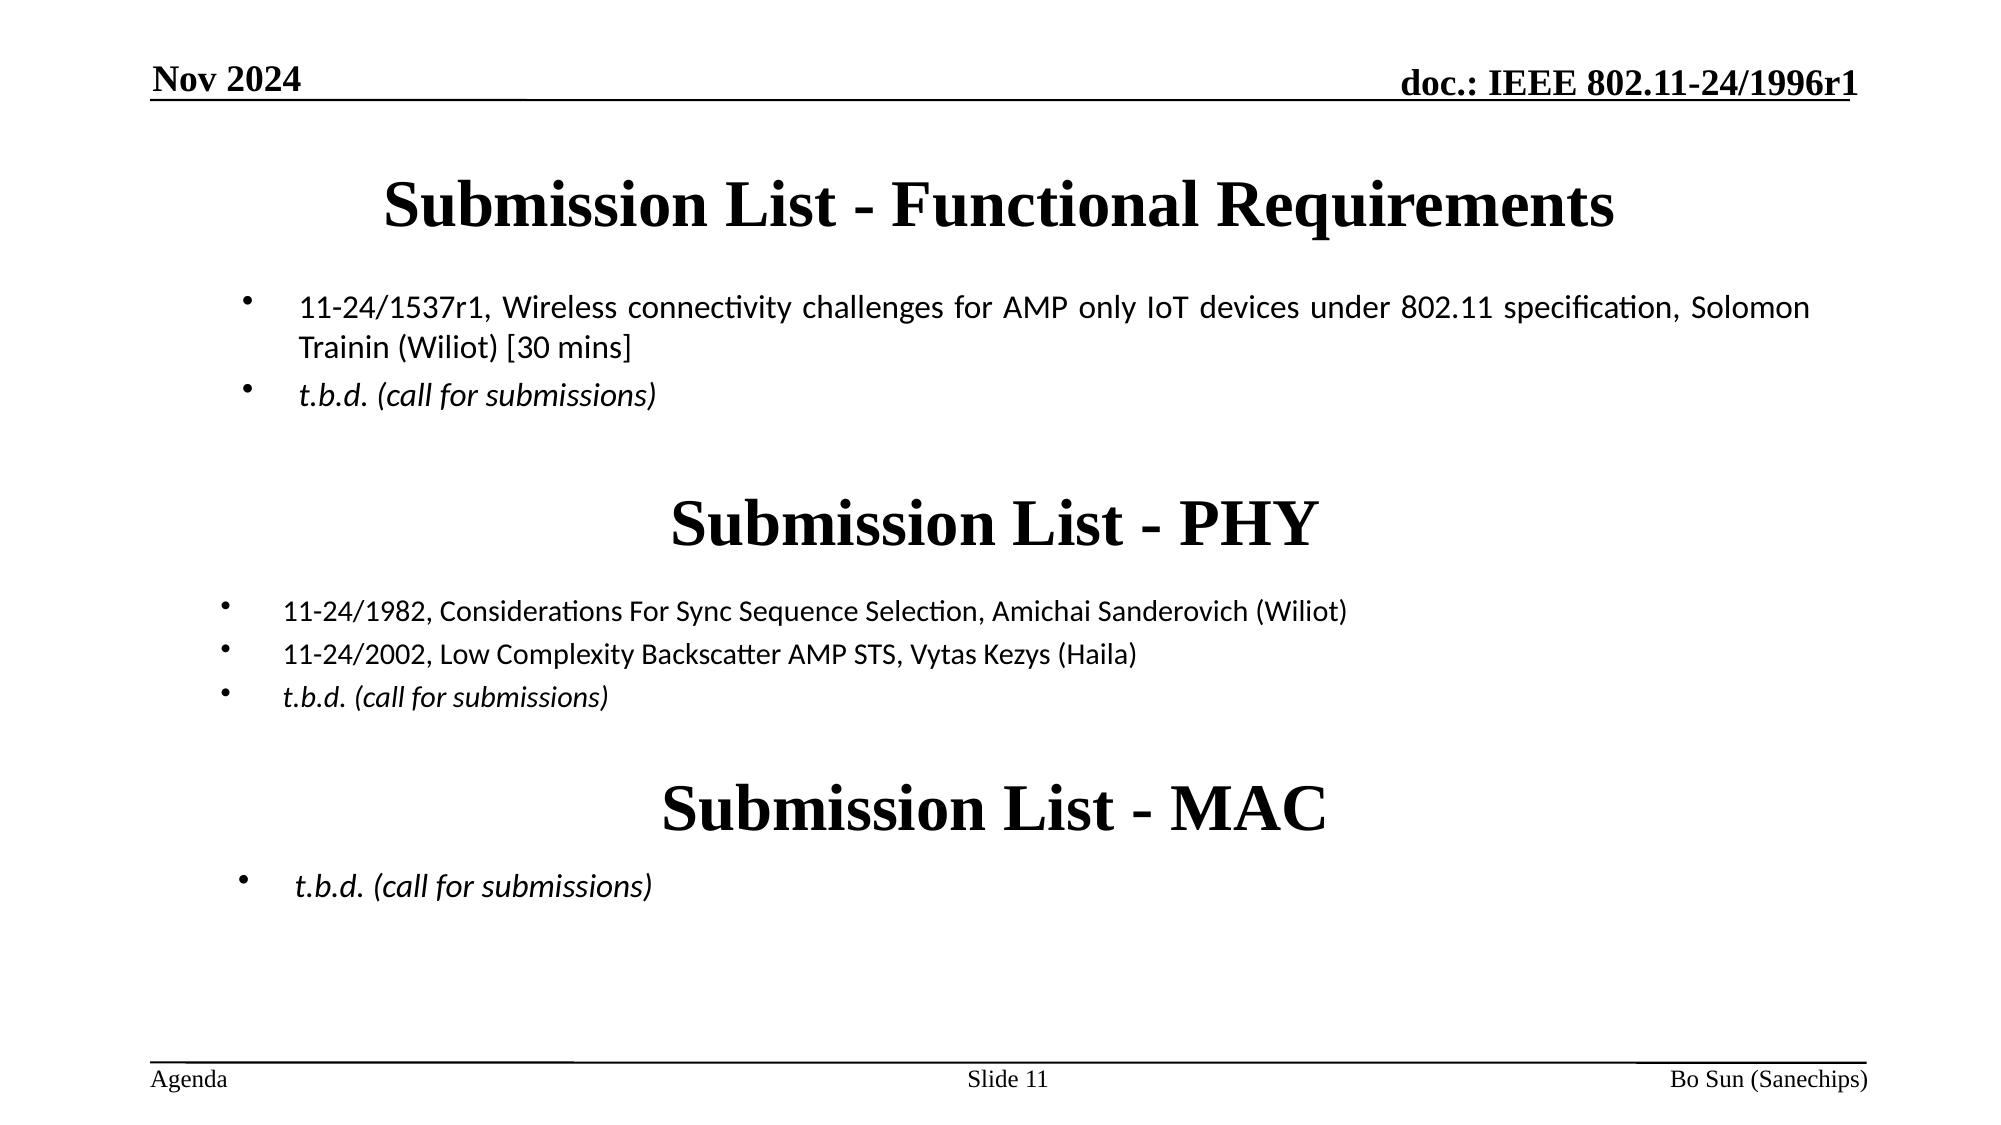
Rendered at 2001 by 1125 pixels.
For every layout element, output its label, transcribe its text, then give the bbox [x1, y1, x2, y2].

text_box 11-24/1982, Considerations For Sync Sequence Selection, Amichai Sanderovich (Wiliot) 11-24/2002, Low Complexity Backscatter AMP STS, Vytas Kezys (Haila) t.b.d. (call for submissions) [148, 583, 1824, 715]
footer Bo Sun (Sanechips) [1171, 1061, 1869, 1093]
text_box Submission List - PHY [145, 430, 1846, 606]
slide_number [152, 54, 563, 100]
text_box 11-24/1537r1, Wireless connectivity challenges for AMP only IoT devices under 802.11 specification, Solomon Trainin (Wiliot) [30 mins] t.b.d. (call for submissions) [152, 277, 1828, 417]
slide_number Slide [949, 1061, 1067, 1123]
text_box Submission List - Functional Requirements [149, 112, 1850, 288]
text_box Submission List - MAC [145, 715, 1846, 891]
text_box t.b.d. (call for submissions) [148, 856, 1824, 996]
